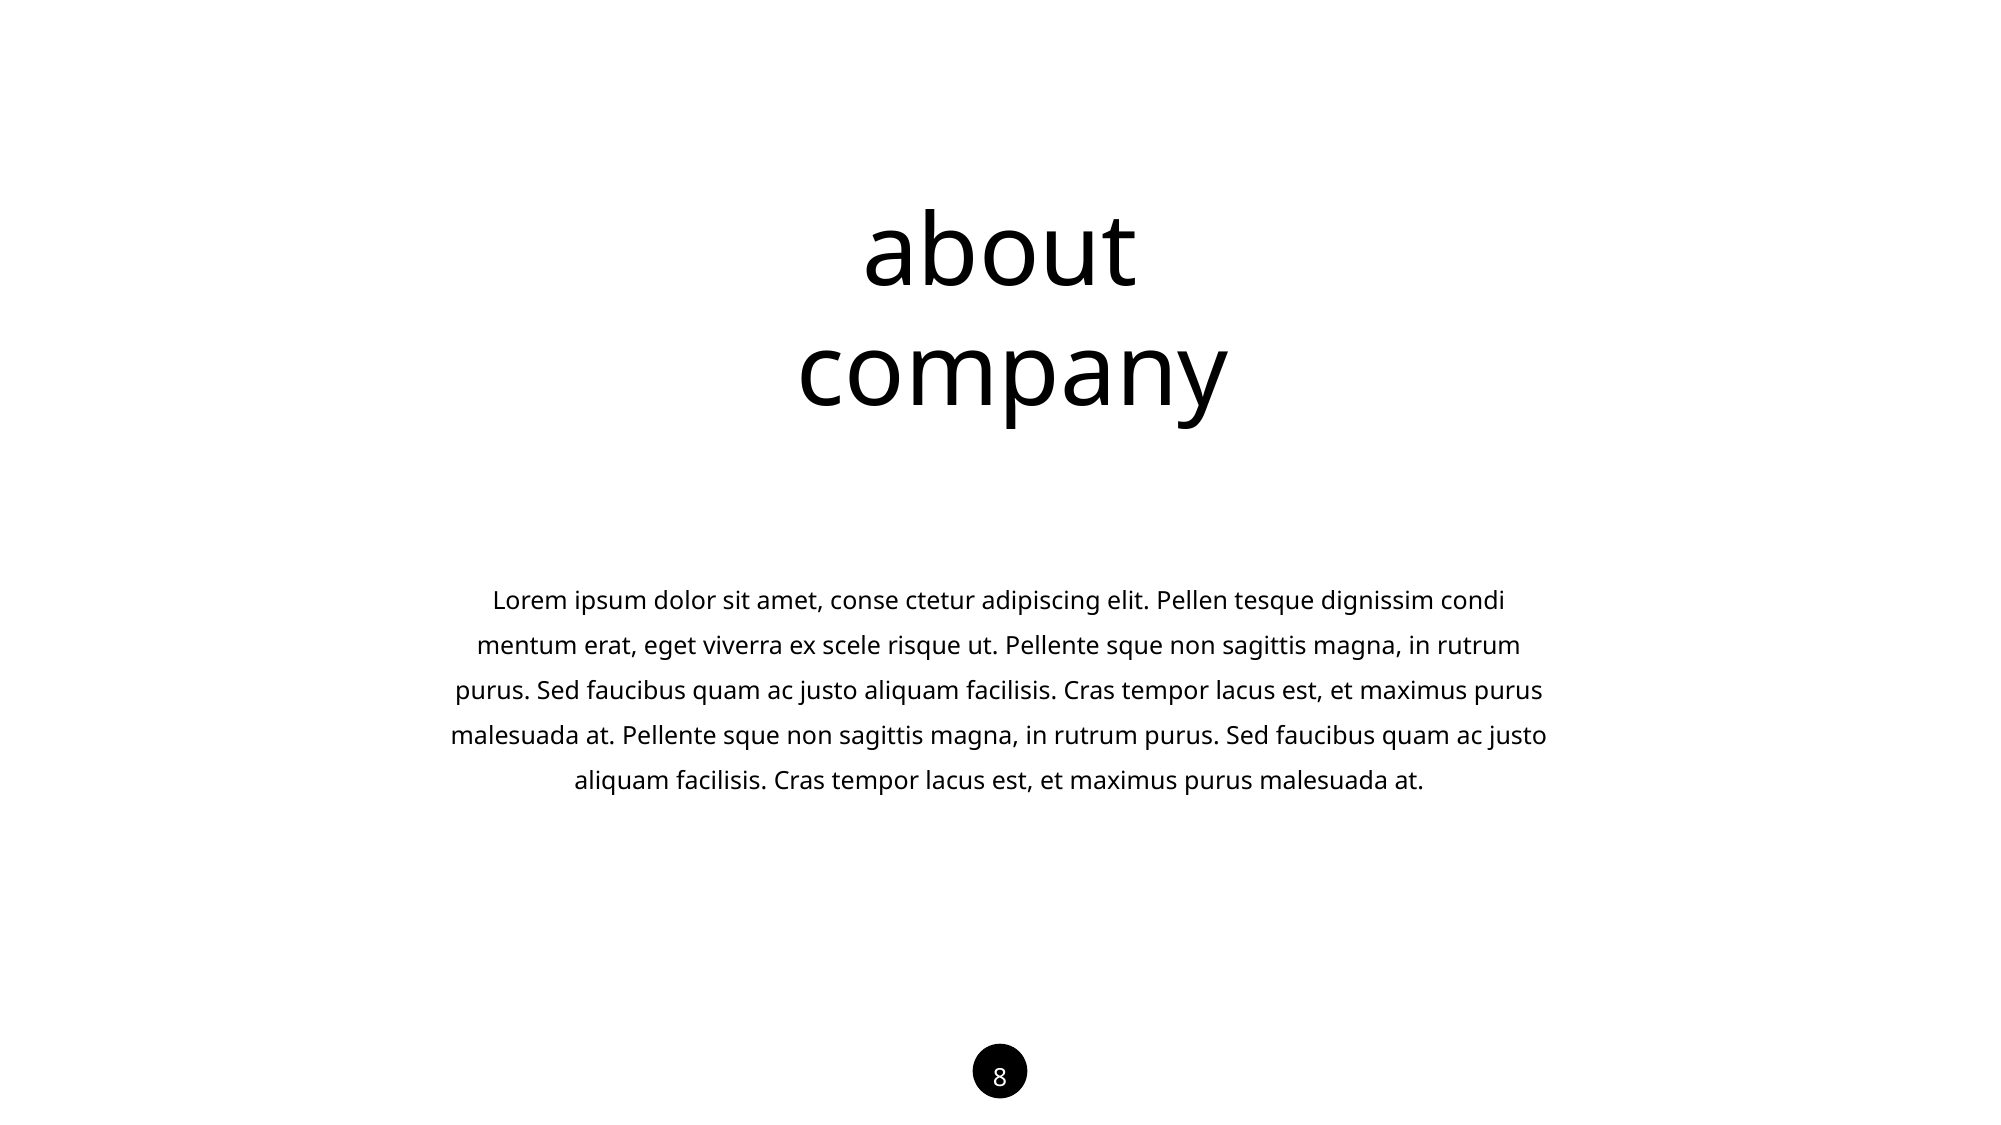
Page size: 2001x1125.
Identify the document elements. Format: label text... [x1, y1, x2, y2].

text_box 8 [962, 1039, 1038, 1099]
text_box Lorem ipsum dolor sit amet, conse ctetur adipiscing elit. Pellen tesque dignissim condi mentum erat, eget viverra ex scele risque ut. Pellente sque non sagittis magna, in rutrum purus. Sed faucibus quam ac justo aliquam facilisis. Cras tempor lacus est, et maximus purus malesuada at. Pellente sque non sagittis magna, in rutrum purus. Sed faucibus quam ac justo aliquam facilisis. Cras tempor lacus est, et maximus purus malesuada at. [428, 562, 1572, 802]
text_box about company [586, 178, 1414, 433]
